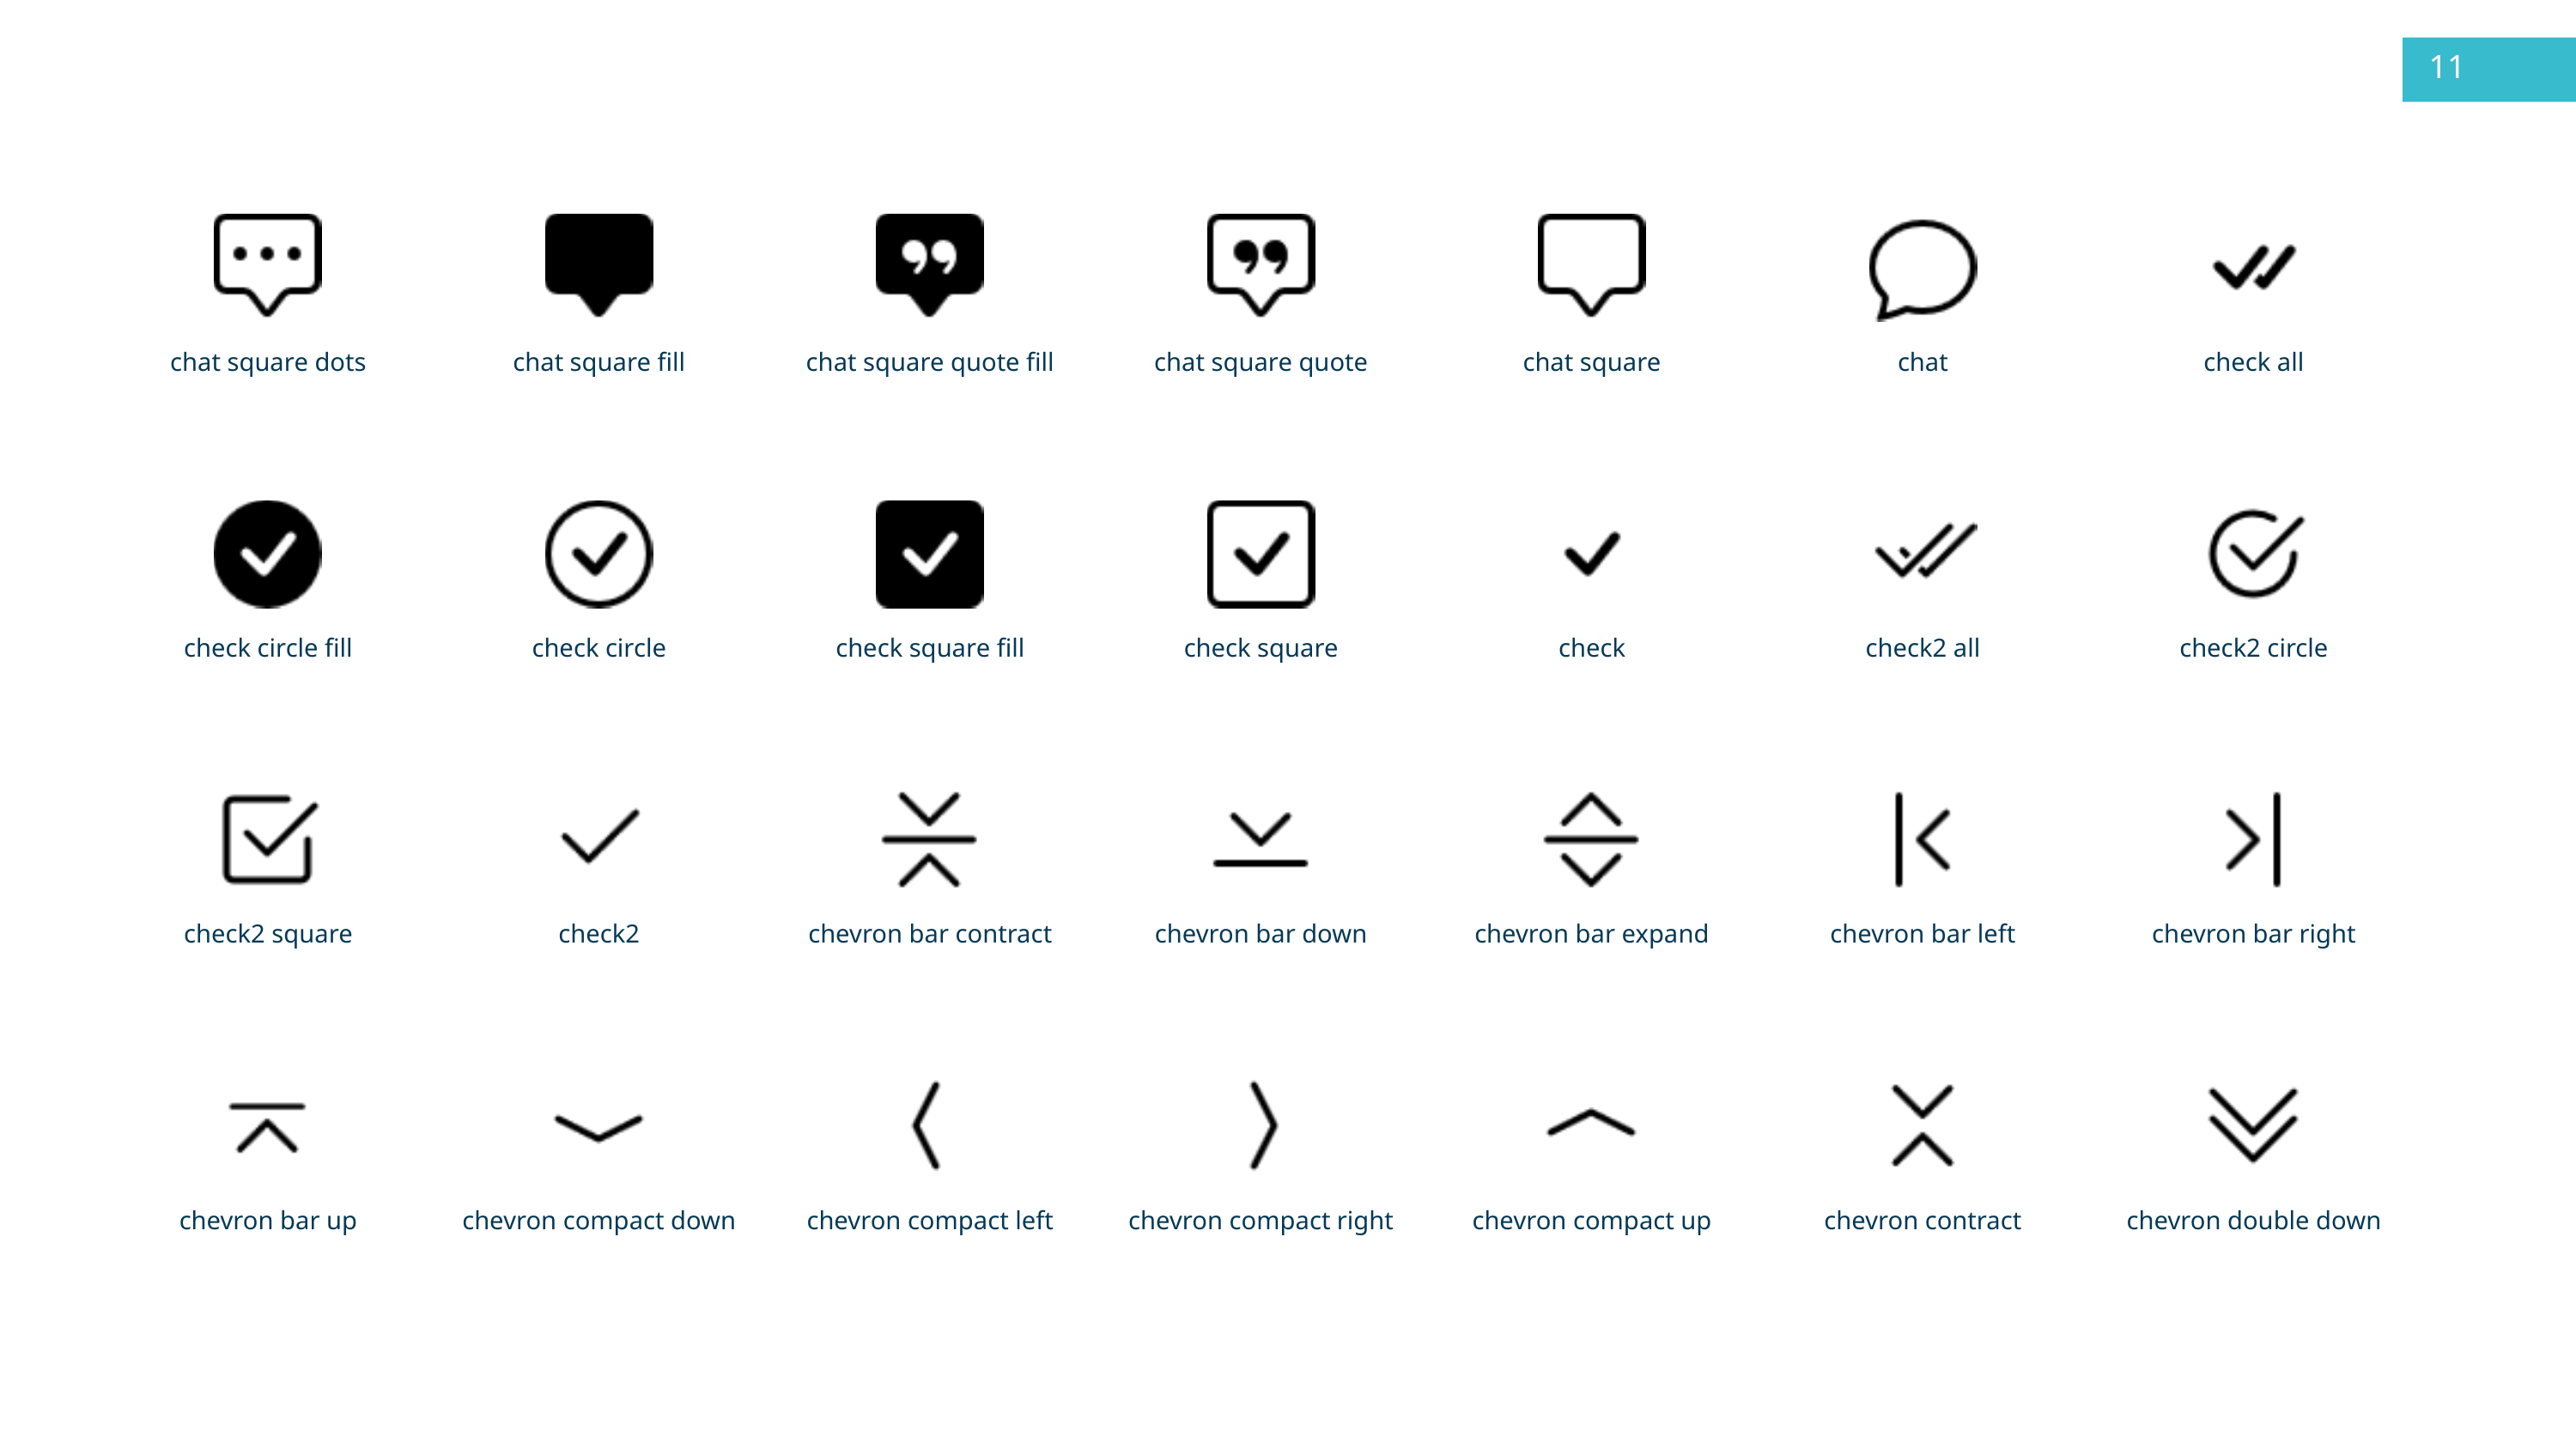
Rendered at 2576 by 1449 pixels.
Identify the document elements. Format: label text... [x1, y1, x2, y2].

text_box check2 [420, 912, 750, 955]
text_box check2 all [1744, 626, 2075, 669]
text_box check circle fill [89, 626, 420, 669]
text_box chevron bar right [2075, 912, 2433, 955]
picture [1207, 500, 1315, 609]
slide_number 11 [2415, 35, 2502, 100]
picture [214, 214, 323, 323]
picture [1207, 786, 1315, 894]
picture [1538, 786, 1646, 894]
text_box check [1413, 626, 1744, 669]
text_box chevron bar left [1744, 912, 2075, 955]
picture [214, 786, 323, 894]
picture [1868, 214, 1978, 323]
text_box chevron bar down [1082, 912, 1413, 955]
picture [1868, 500, 1978, 609]
text_box check square [1082, 626, 1413, 669]
text_box chevron compact right [1082, 1197, 1413, 1241]
text_box check square fill [750, 626, 1082, 669]
picture [214, 500, 323, 609]
picture [1538, 500, 1646, 609]
text_box check circle [420, 626, 750, 669]
text_box chat [1744, 339, 2075, 383]
picture [545, 1072, 653, 1181]
text_box chat square quote fill [750, 339, 1082, 383]
text_box check all [2075, 339, 2433, 383]
picture [545, 214, 653, 323]
picture [1207, 1072, 1315, 1181]
text_box chevron double down [2075, 1197, 2433, 1241]
picture [1868, 786, 1978, 894]
picture [545, 786, 653, 894]
text_box chat square dots [89, 339, 420, 383]
picture [876, 500, 985, 609]
picture [876, 786, 985, 894]
picture [1538, 214, 1646, 323]
text_box chevron compact left [750, 1197, 1082, 1241]
text_box chevron compact down [420, 1197, 750, 1241]
picture [2200, 786, 2308, 894]
text_box check2 square [89, 912, 420, 955]
text_box chat square fill [420, 339, 750, 383]
picture [2200, 500, 2308, 609]
text_box chevron bar expand [1413, 912, 1744, 955]
text_box chat square quote [1082, 339, 1413, 383]
picture [1868, 1072, 1978, 1181]
text_box chevron contract [1744, 1197, 2075, 1241]
picture [1207, 214, 1315, 323]
picture [214, 1072, 323, 1181]
text_box check2 circle [2075, 626, 2433, 669]
picture [1538, 1072, 1646, 1181]
picture [2200, 1072, 2308, 1181]
text_box chevron bar up [89, 1197, 420, 1241]
text_box chat square [1413, 339, 1744, 383]
text_box chevron bar contract [750, 912, 1082, 955]
picture [876, 214, 985, 323]
picture [545, 500, 653, 609]
text_box chevron compact up [1413, 1197, 1744, 1241]
picture [876, 1072, 985, 1181]
picture [2200, 214, 2308, 323]
